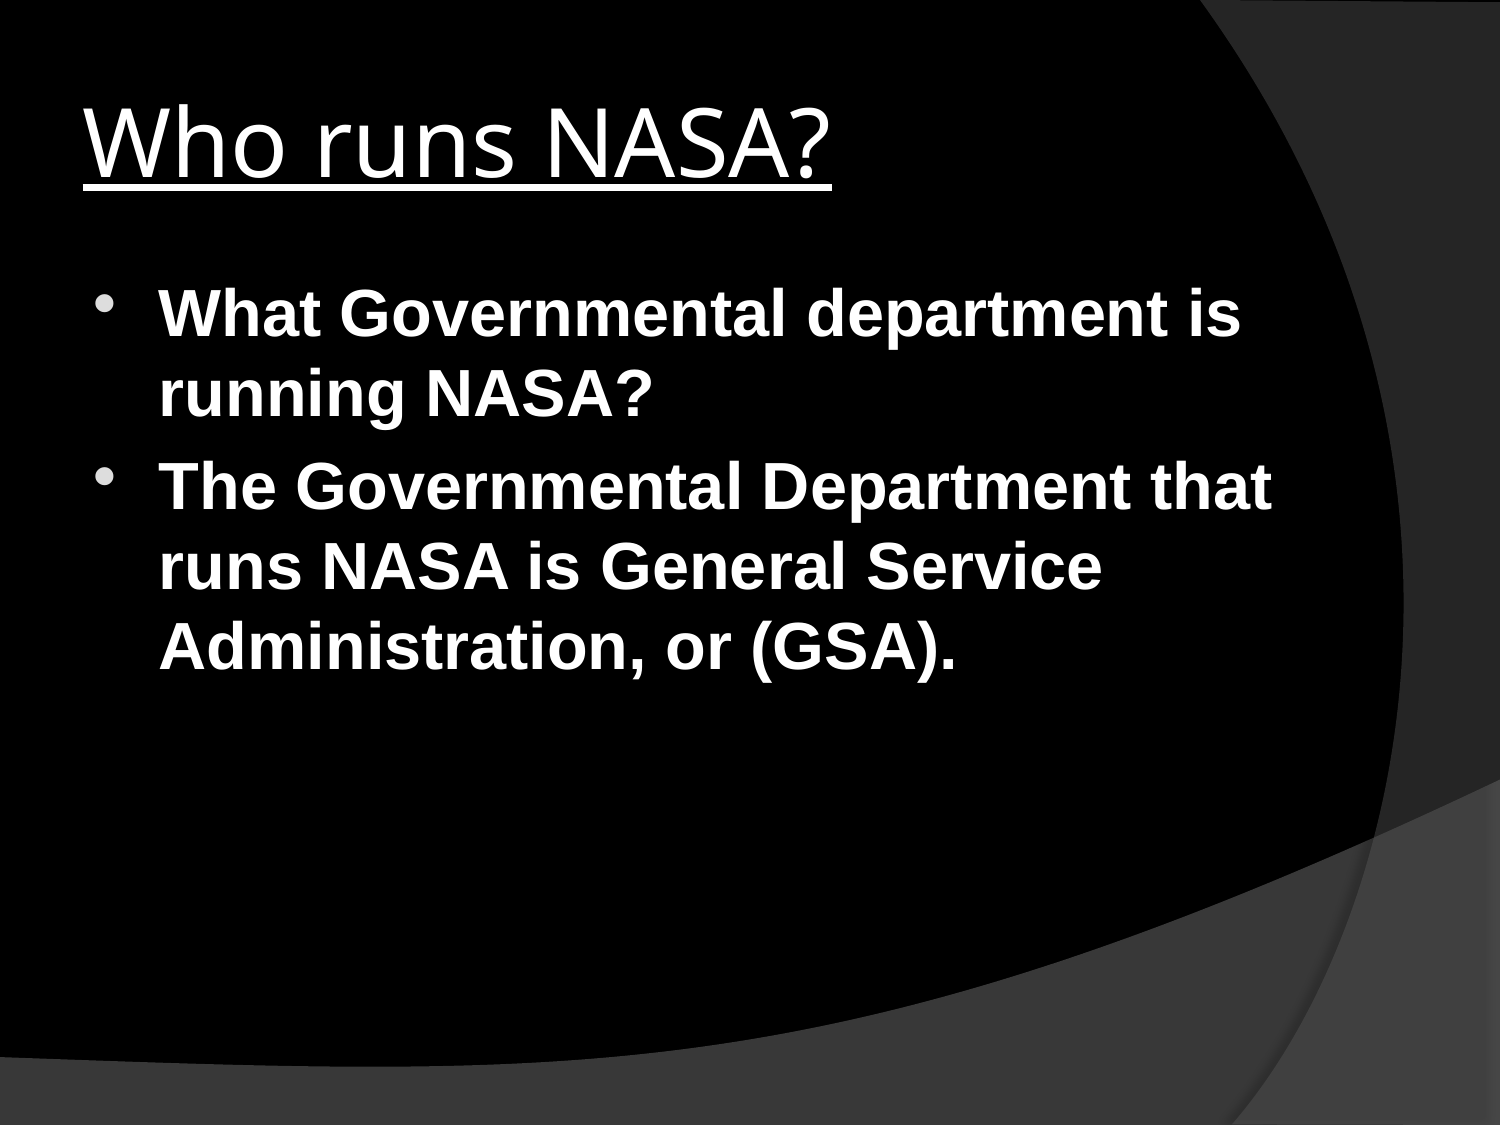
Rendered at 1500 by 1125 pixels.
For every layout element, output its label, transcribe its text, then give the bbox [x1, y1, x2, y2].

list What Governmental department is running NASA? The Governmental Department that runs NASA is General Service Administration, or (GSA). [75, 262, 1300, 1005]
title Who runs NASA? [75, 45, 1300, 233]
